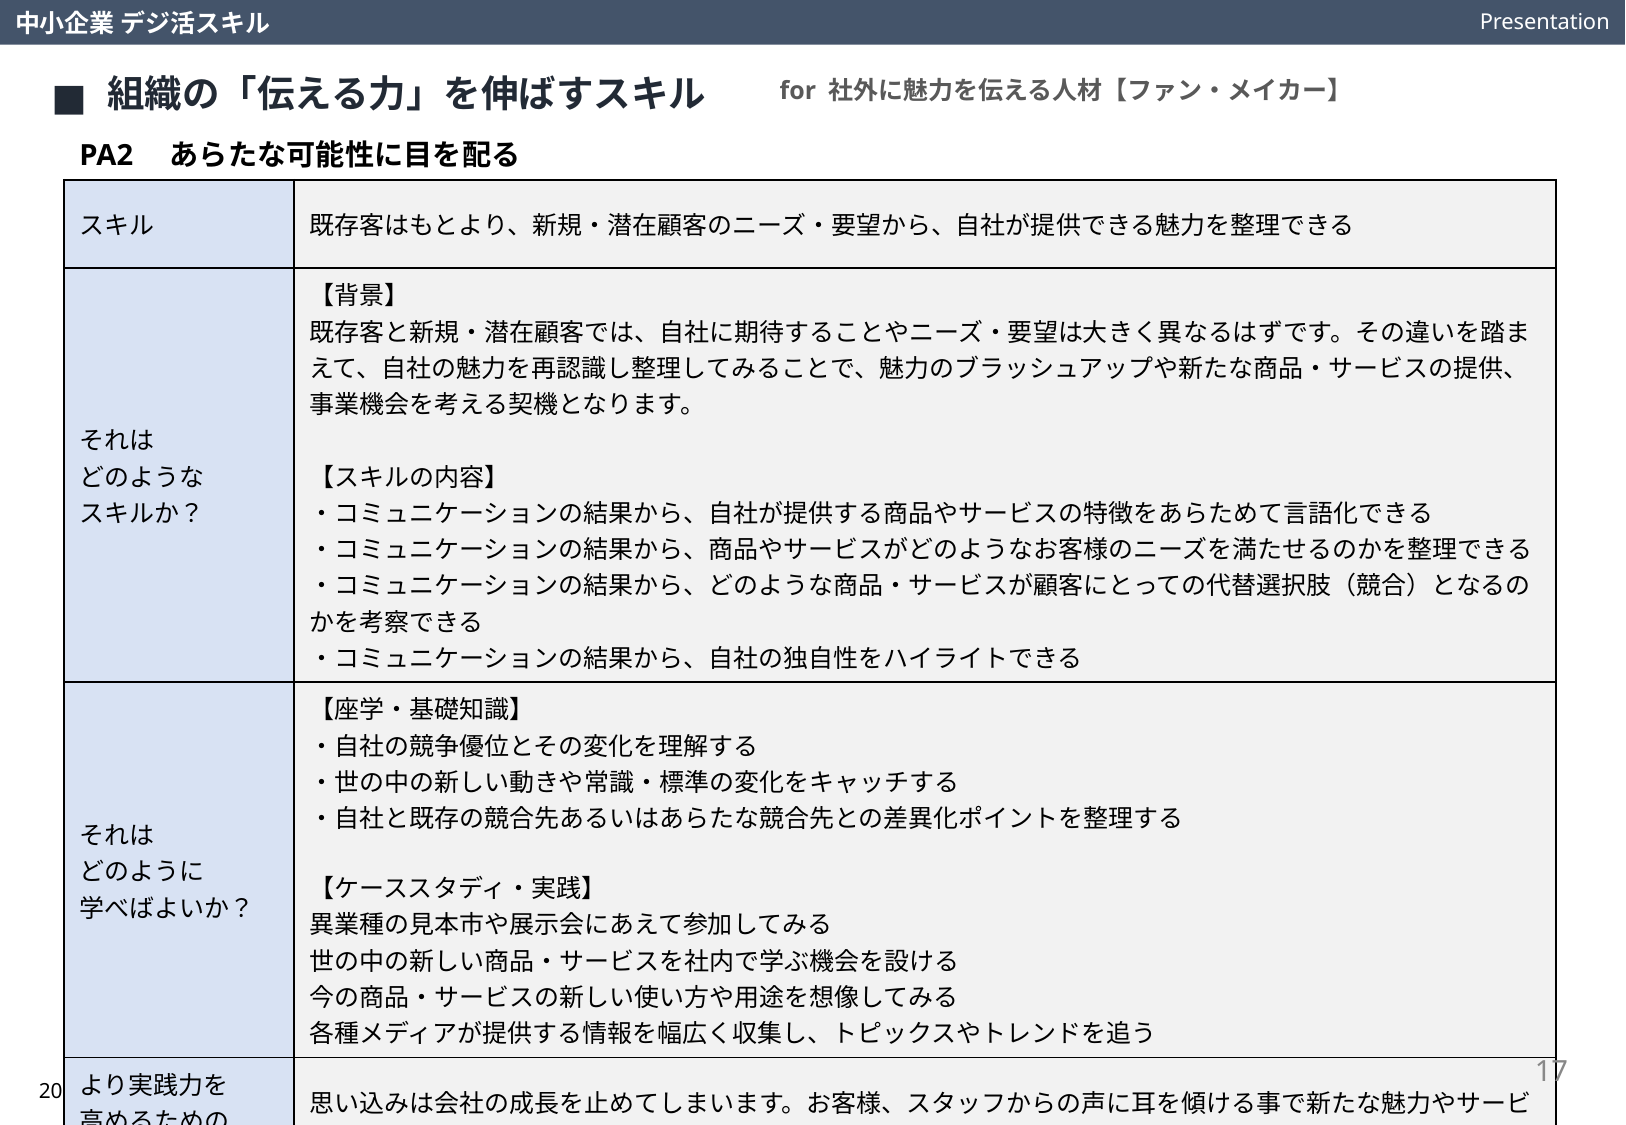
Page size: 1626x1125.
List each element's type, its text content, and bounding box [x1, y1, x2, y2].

table_cell 思い込みは会社の成長を止めてしまいます。お客様、スタッフからの声に耳を傾ける事で新たな魅力やサービスに気づくこともあります。顧客や潜在顧客を招いてグループインタビューすることも有効です。 イノベーションの視点を持ちましょう。 [295, 1058, 1555, 1125]
table_cell より実践力を 高めるための 視点や考え方は？ [65, 1058, 293, 1125]
table_header スキル [65, 181, 293, 267]
text_box for 社外に魅力を伝える人材【ファン・メイカー】 [764, 67, 1399, 113]
slide_number 17 [1217, 1042, 1584, 1103]
text_box 中小企業 デジ活スキル [0, 0, 1625, 45]
text_box 組織の「伝える力」を伸ばすスキル [36, 62, 1185, 123]
table_cell それは どのように 学べばよいか？ [65, 683, 293, 1057]
table_cell 【背景】 既存客と新規・潜在顧客では、自社に期待することやニーズ・要望は大きく異なるはずです。その違いを踏まえて、自社の魅力を再認識し整理してみることで、魅力のブラッシュアップや新たな商品・サービスの提供、事業機会を考える契機となります。 【スキルの内容】 ・コミュニケーションの結果から、自社が提供する商品やサービスの特徴をあらためて言語化できる ・コミュニケーションの結果から、商品やサービスがどのようなお客様のニーズを満たせるのかを整理できる ・コミュニケーションの結果から、どのような商品・サービスが顧客にとっての代替選択肢（競合）となるのかを考察できる ・コミュニケーションの結果から、自社の独自性をハイライトできる [295, 269, 1555, 681]
text_box Presentation [1438, 0, 1625, 42]
table_cell 【座学・基礎知識】 ・自社の競争優位とその変化を理解する ・世の中の新しい動きや常識・標準の変化をキャッチする ・自社と既存の競合先あるいはあらたな競合先との差異化ポイントを整理する 【ケーススタディ・実践】 異業種の見本市や展示会にあえて参加してみる 世の中の新しい商品・サービスを社内で学ぶ機会を設ける 今の商品・サービスの新しい使い方や用途を想像してみる 各種メディアが提供する情報を幅広く収集し、トピックスやトレンドを追う [295, 683, 1555, 1057]
table_cell それは どのような スキルか？ [65, 269, 293, 681]
text_box PA2 あらたな可能性に目を配る [64, 128, 1561, 179]
table_header 既存客はもとより、新規・潜在顧客のニーズ・要望から、自社が提供できる魅力を整理できる [295, 181, 1555, 267]
